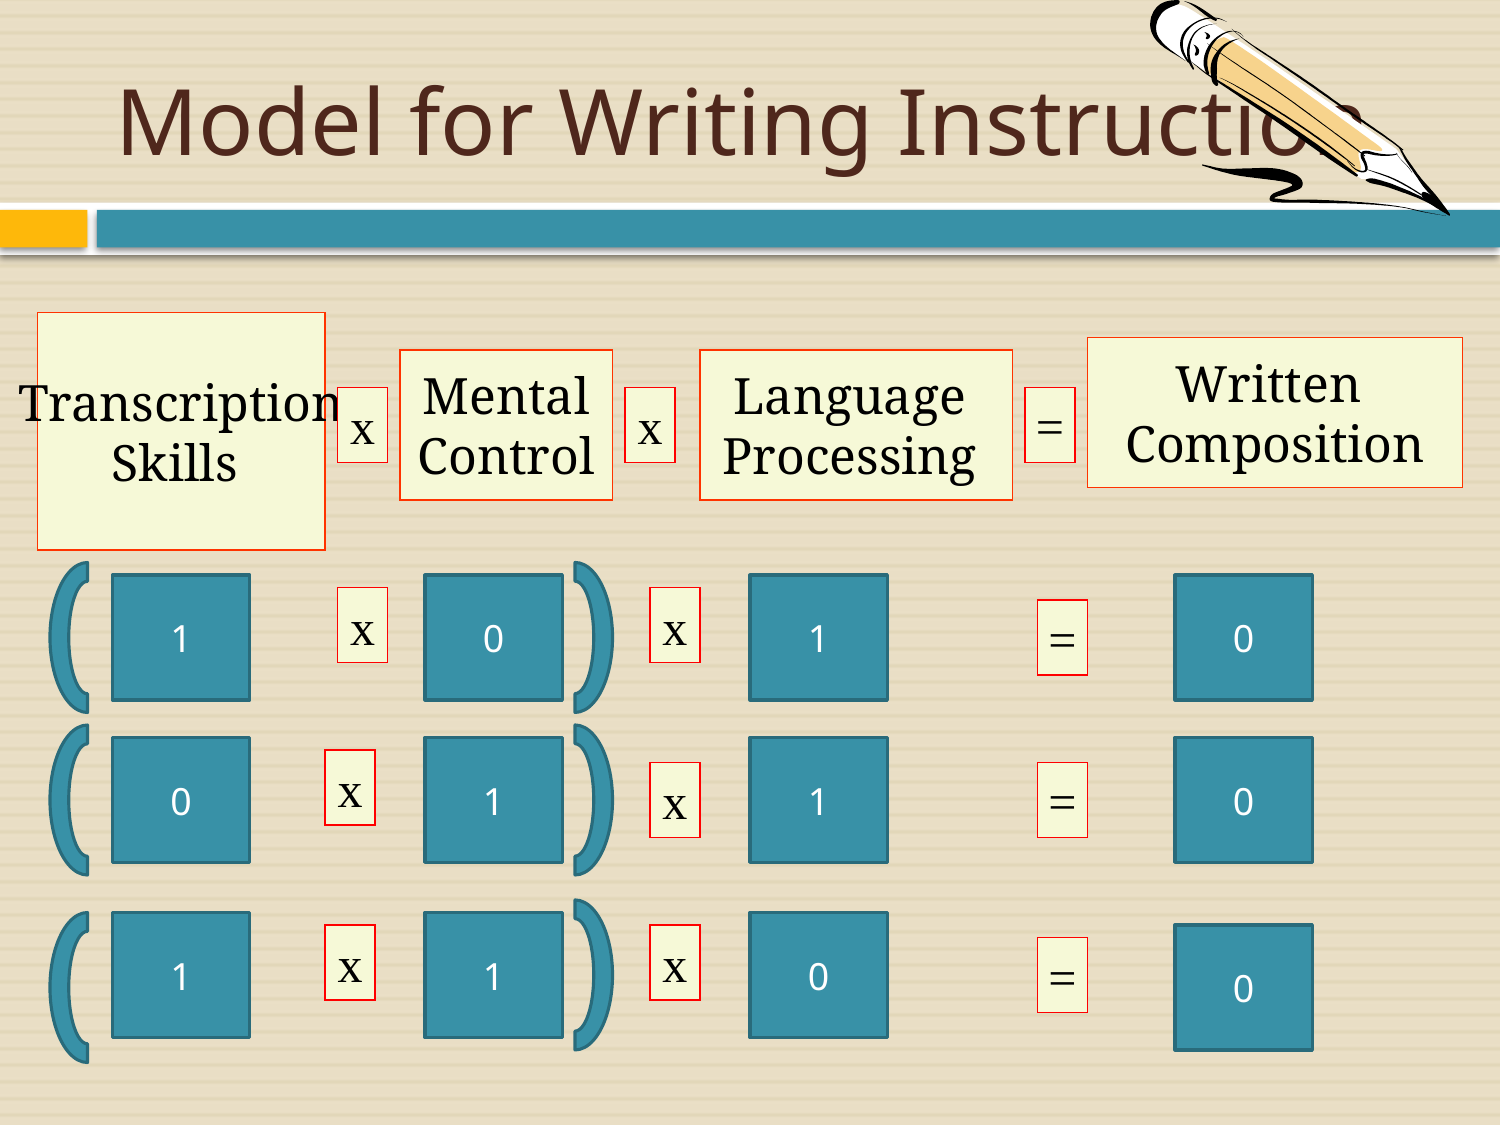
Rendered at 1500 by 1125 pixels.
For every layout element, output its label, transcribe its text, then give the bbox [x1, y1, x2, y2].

text_box [48, 723, 90, 877]
text_box 1 [111, 573, 251, 702]
text_box x [324, 749, 375, 825]
text_box = [1037, 937, 1088, 1013]
text_box 1 [111, 911, 251, 1039]
text_box [48, 560, 90, 715]
text_box x [337, 587, 388, 663]
text_box Written Composition [1087, 337, 1463, 488]
text_box 1 [423, 911, 564, 1039]
text_box 1 [748, 736, 889, 864]
text_box 0 [1173, 573, 1314, 702]
text_box Transcription Skills [37, 312, 325, 550]
text_box Language Processing [699, 349, 1013, 500]
text_box x [650, 924, 700, 1000]
text_box Mental Control [399, 349, 613, 500]
text_box [573, 723, 615, 877]
picture [1149, 0, 1451, 217]
text_box [573, 898, 615, 1052]
text_box x [337, 387, 388, 463]
text_box x [650, 587, 700, 663]
text_box x [324, 924, 375, 1000]
text_box 0 [1173, 923, 1314, 1052]
title Model for Writing Instruction [100, 37, 1143, 201]
text_box x [624, 387, 675, 463]
text_box [573, 560, 615, 714]
text_box 1 [423, 736, 564, 864]
text_box = [1025, 387, 1075, 463]
text_box 0 [111, 736, 251, 864]
text_box 0 [423, 573, 564, 702]
text_box = [1037, 599, 1088, 675]
text_box 0 [1173, 736, 1314, 864]
text_box = [1037, 762, 1088, 838]
text_box 1 [748, 573, 889, 702]
text_box x [650, 762, 700, 838]
text_box [48, 910, 90, 1065]
text_box 0 [748, 911, 889, 1039]
